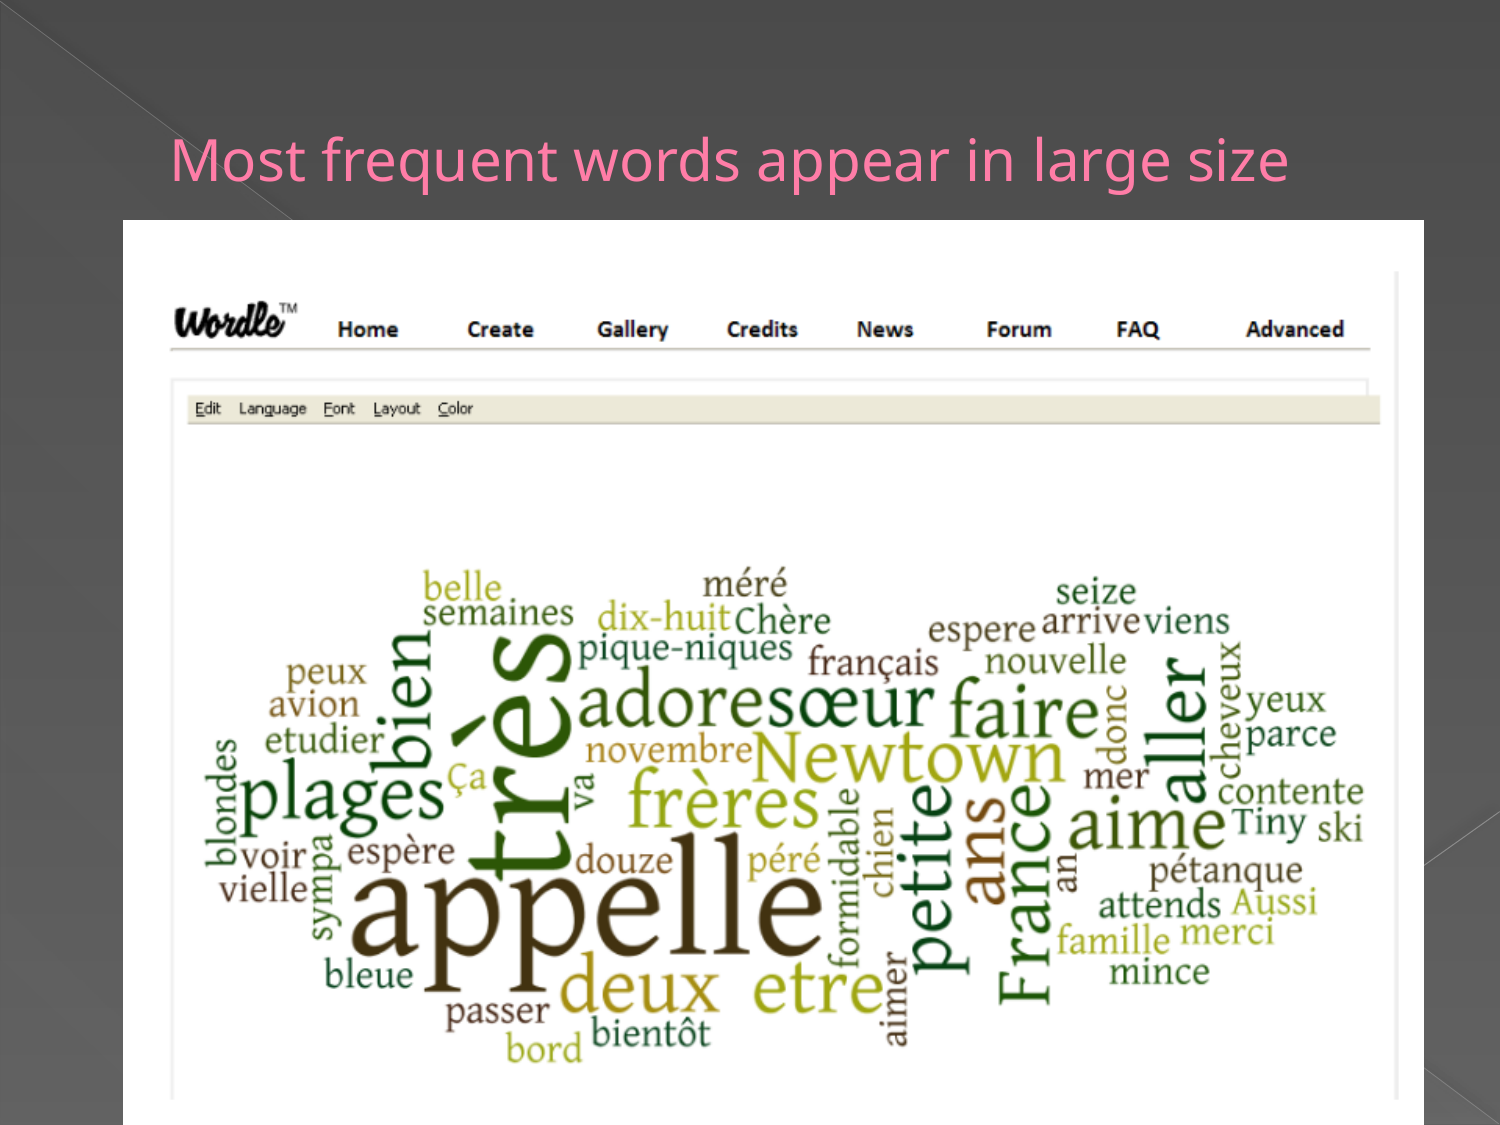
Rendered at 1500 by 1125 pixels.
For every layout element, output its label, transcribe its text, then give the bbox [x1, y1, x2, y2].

picture [123, 220, 1425, 1125]
title Most frequent words appear in large size [75, 43, 1425, 274]
